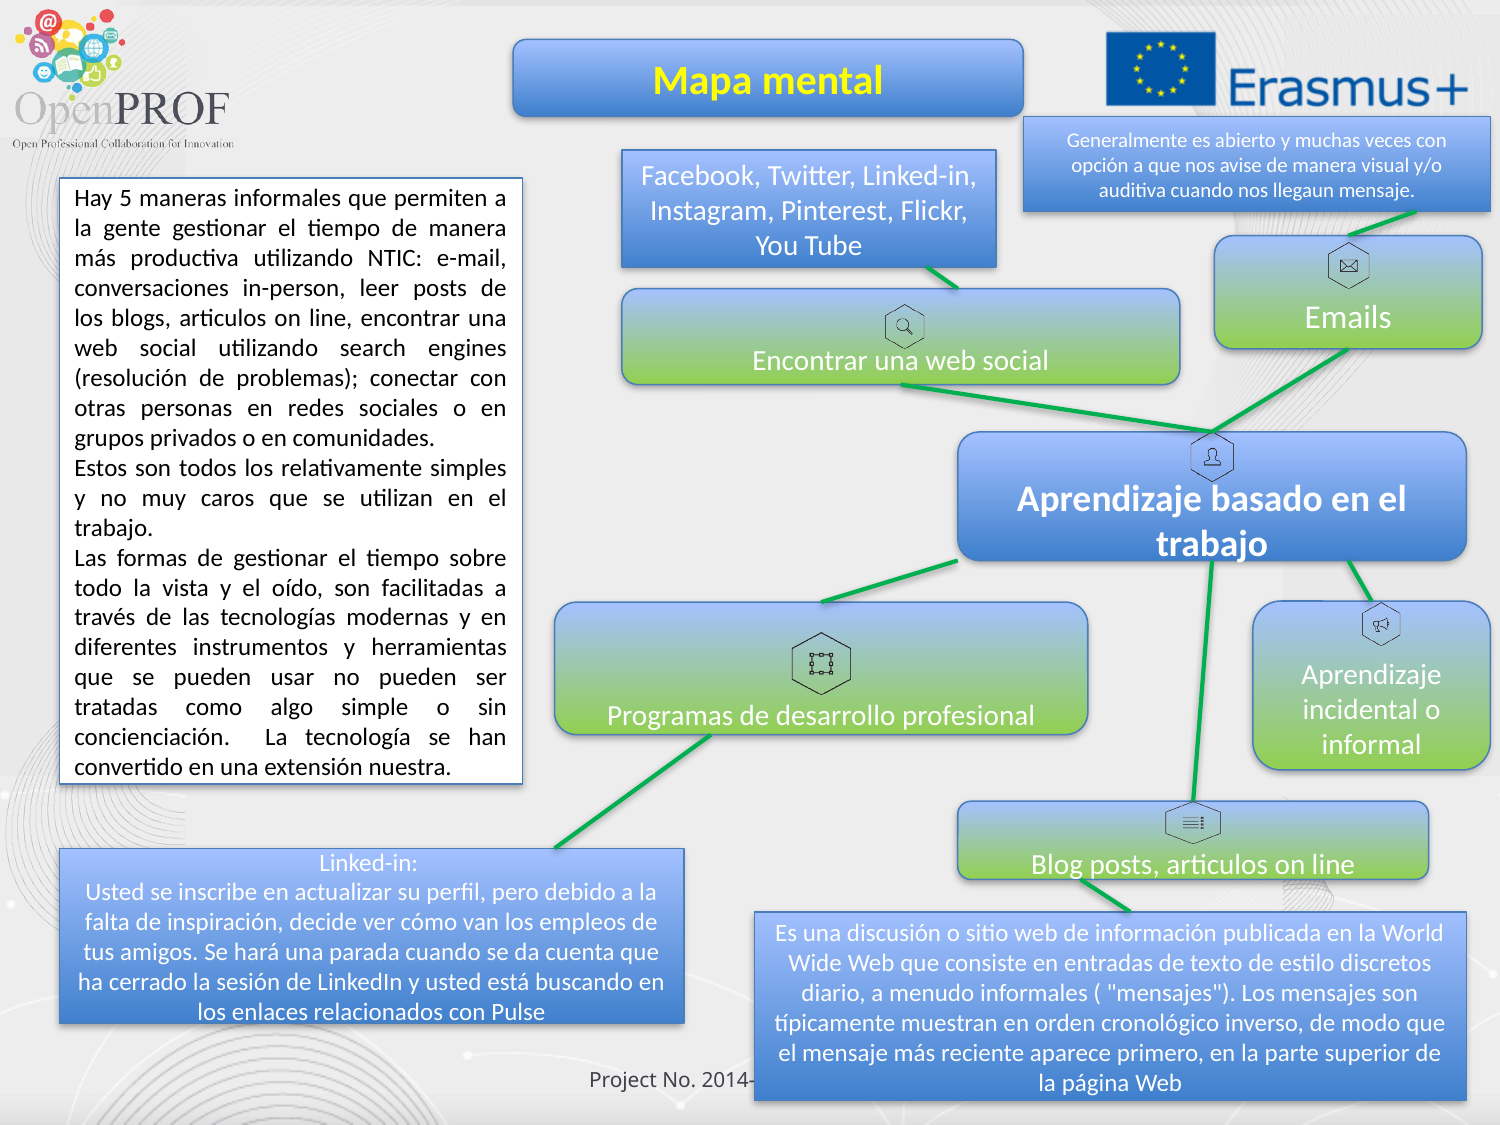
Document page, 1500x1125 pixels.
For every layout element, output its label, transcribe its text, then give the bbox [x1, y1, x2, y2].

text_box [1211, 235, 1483, 433]
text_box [1348, 210, 1417, 236]
text_box Generalmente es abierto y muchas veces con opción a que nos avise de manera visual y/o auditiva cuando nos llegaun mensaje. [1023, 116, 1491, 212]
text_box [1252, 560, 1491, 771]
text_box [1080, 879, 1131, 912]
picture [0, 0, 1500, 1125]
text_box Linked-in: Usted se inscribe en actualizar su perfil, pero debido a la falta de inspiración, decide ver cómo van los empleos de tus amigos. Se hará una parada cuando se da cuenta que ha cerrado la sesión de LinkedIn y usted está buscando en los enlaces relacionados con Pulse [59, 848, 685, 1024]
text_box Facebook, Twitter, Linked-in, Instagram, Pinterest, Flickr, You Tube [621, 149, 997, 268]
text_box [554, 734, 712, 849]
text_box Mapa mental [512, 38, 1025, 118]
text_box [554, 560, 955, 735]
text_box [926, 266, 958, 289]
text_box Aprendizaje basado en el trabajo [957, 440, 1468, 558]
text_box Hay 5 maneras informales que permiten a la gente gestionar el tiempo de manera más productiva utilizando NTIC: e-mail, conversaciones in-person, leer posts de los blogs, articulos on line, encontrar una web social utilizando search engines (resolución de problemas); conectar con otras personas en redes sociales o en grupos privados o en comunidades. Estos son todos los relativamente simples y no muy caros que se utilizan en el trabajo. Las formas de gestionar el tiempo sobre todo la vista y el oído, son facilitadas a través de las tecnologías modernas y en diferentes instrumentos y herramientas que se pueden usar no pueden ser tratadas como algo simple o sin concienciación. La tecnología se han convertido en una extensión nuestra. [59, 177, 523, 785]
text_box Es una discusión o sitio web de información publicada en la World Wide Web que consiste en entradas de texto de estilo discretos diario, a menudo informales ( "mensajes"). Los mensajes son típicamente muestran en orden cronológico inverso, de modo que el mensaje más reciente aparece primero, en la parte superior de la página Web [754, 911, 1467, 1101]
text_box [621, 288, 1206, 433]
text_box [957, 560, 1429, 880]
